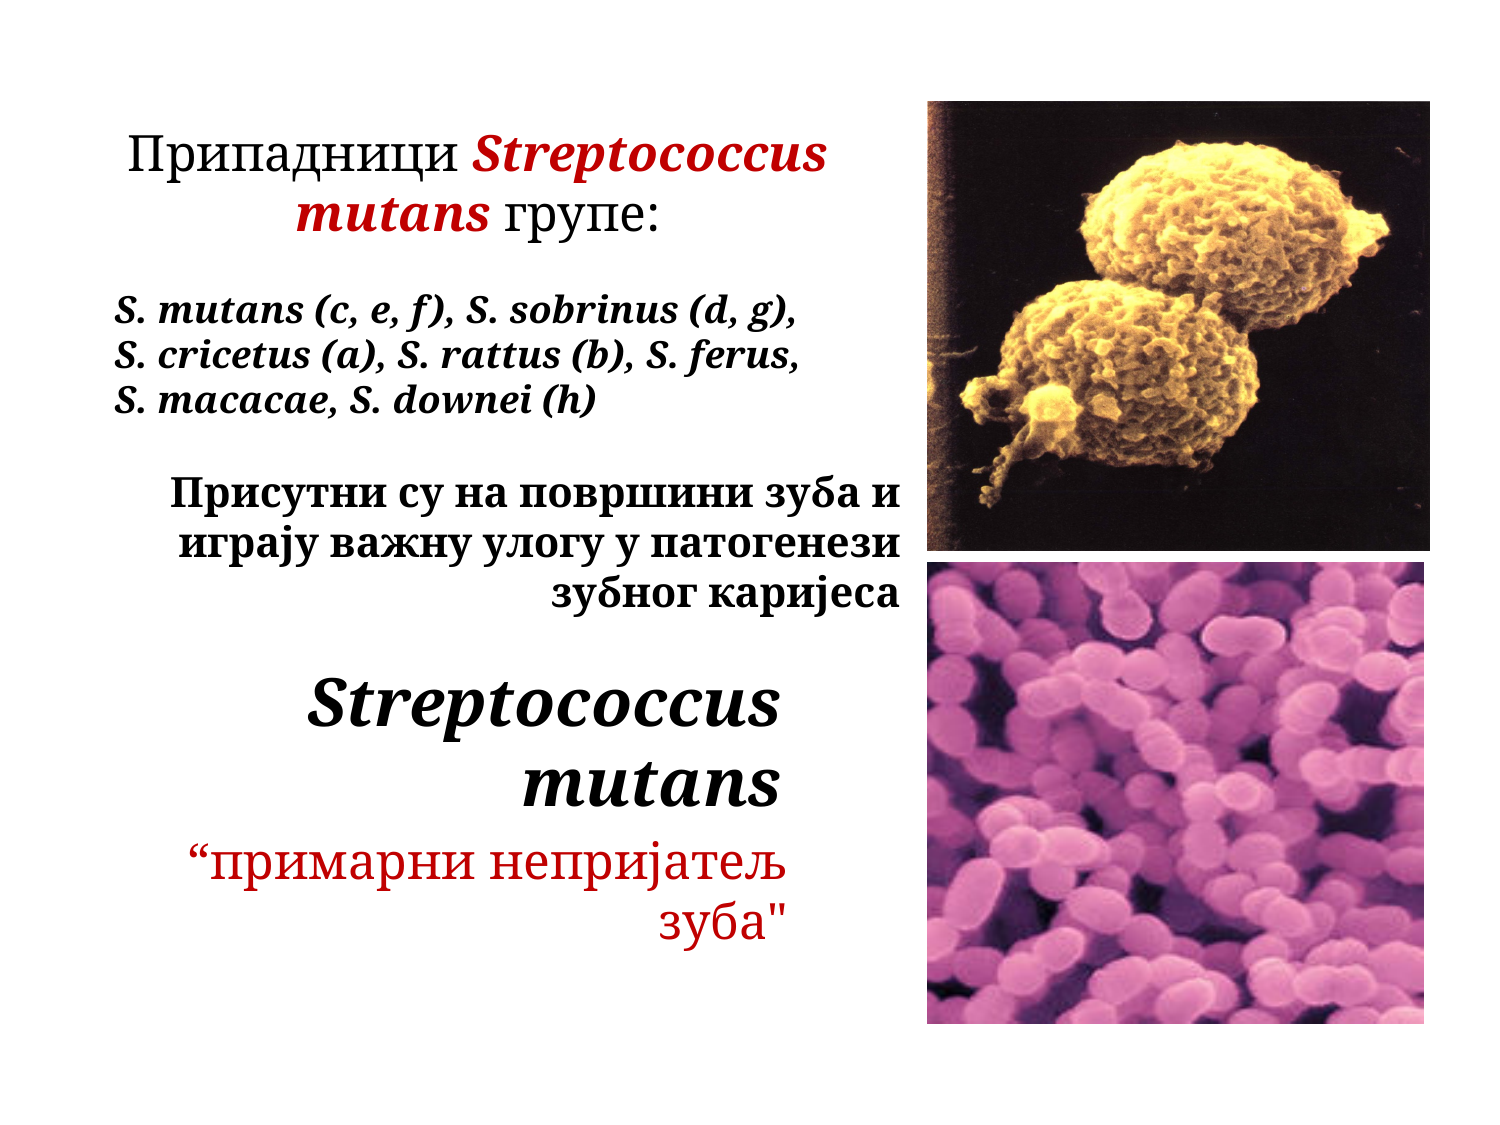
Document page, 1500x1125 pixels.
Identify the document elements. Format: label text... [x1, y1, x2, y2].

list “примарни непријатељ зуба" [64, 822, 804, 929]
picture [926, 101, 1430, 551]
title Streptococcus mutans [111, 668, 798, 811]
text_box Припадници Streptococcus mutans групе: S. mutans (c, e, f), S. sobrinus (d, g), S. cricetus (a), S. rattus (b), S. ferus, S. macacae, S. downei (h) Присутни су на површини зуба и играју важну улогу у патогенези зубног каријеса [41, 113, 916, 624]
picture [926, 562, 1424, 1024]
